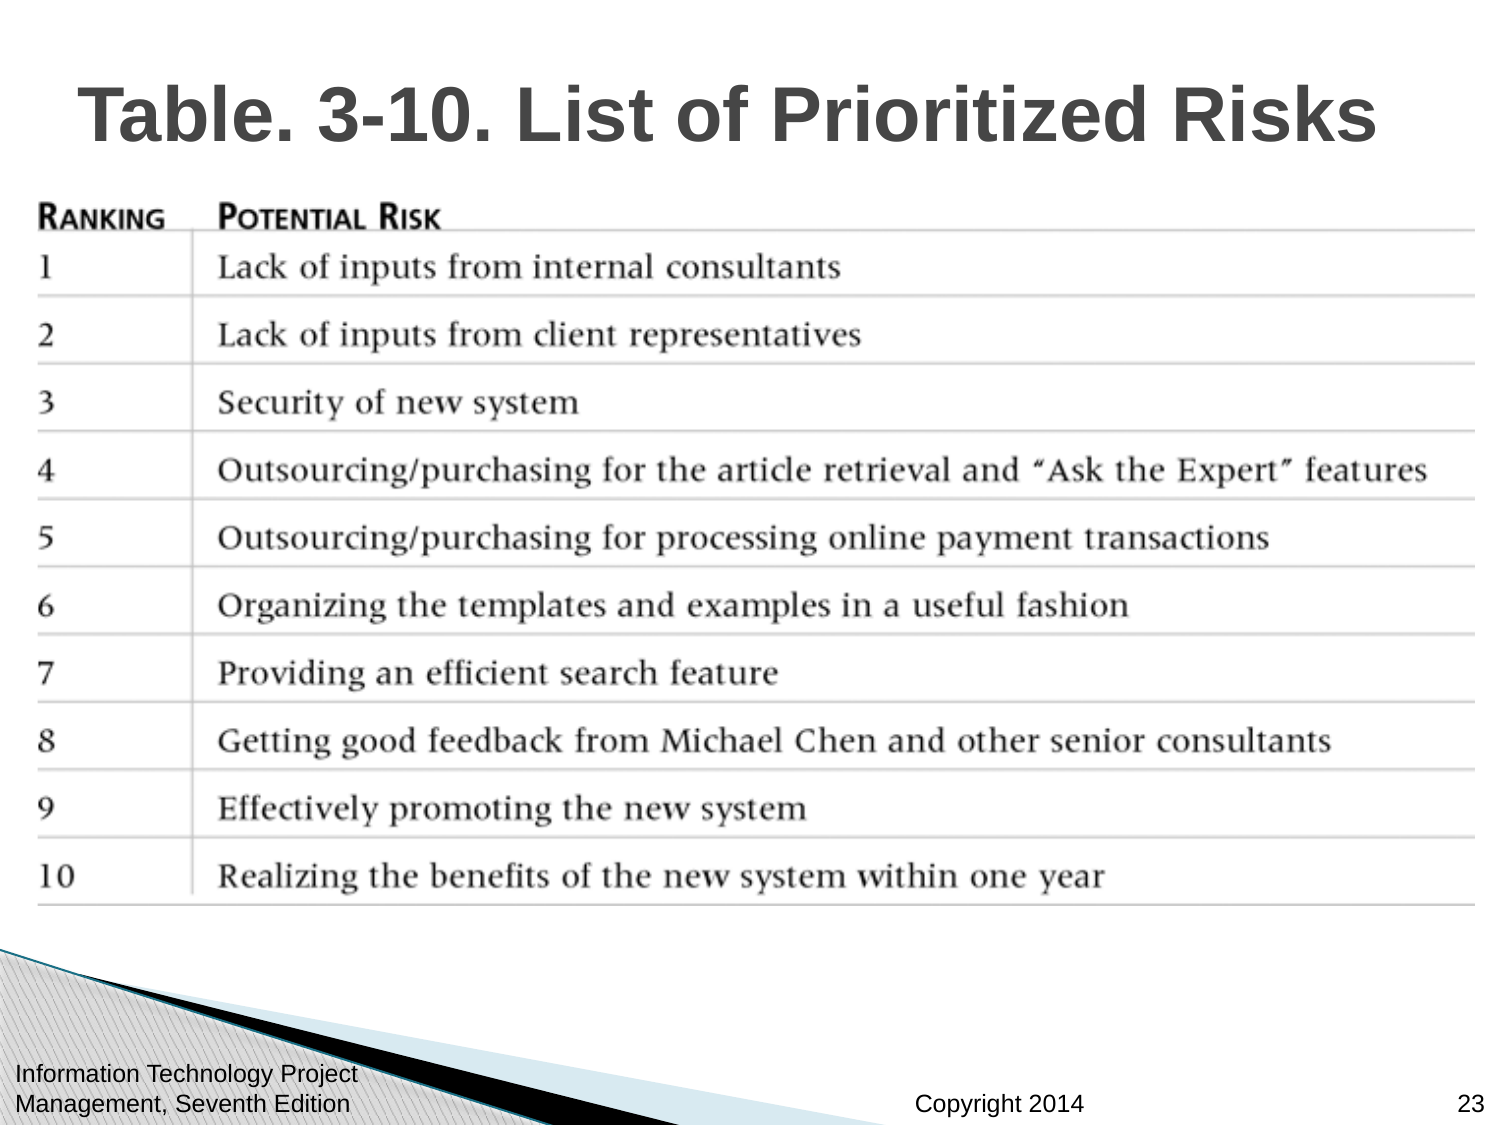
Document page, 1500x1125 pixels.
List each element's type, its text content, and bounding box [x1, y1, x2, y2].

picture [37, 187, 1476, 906]
footer Information Technology Project Management, Seventh Edition [0, 1065, 425, 1125]
title Table. 3-10. List of Prioritized Risks [62, 45, 1425, 175]
slide_number 23 [1408, 1065, 1500, 1125]
